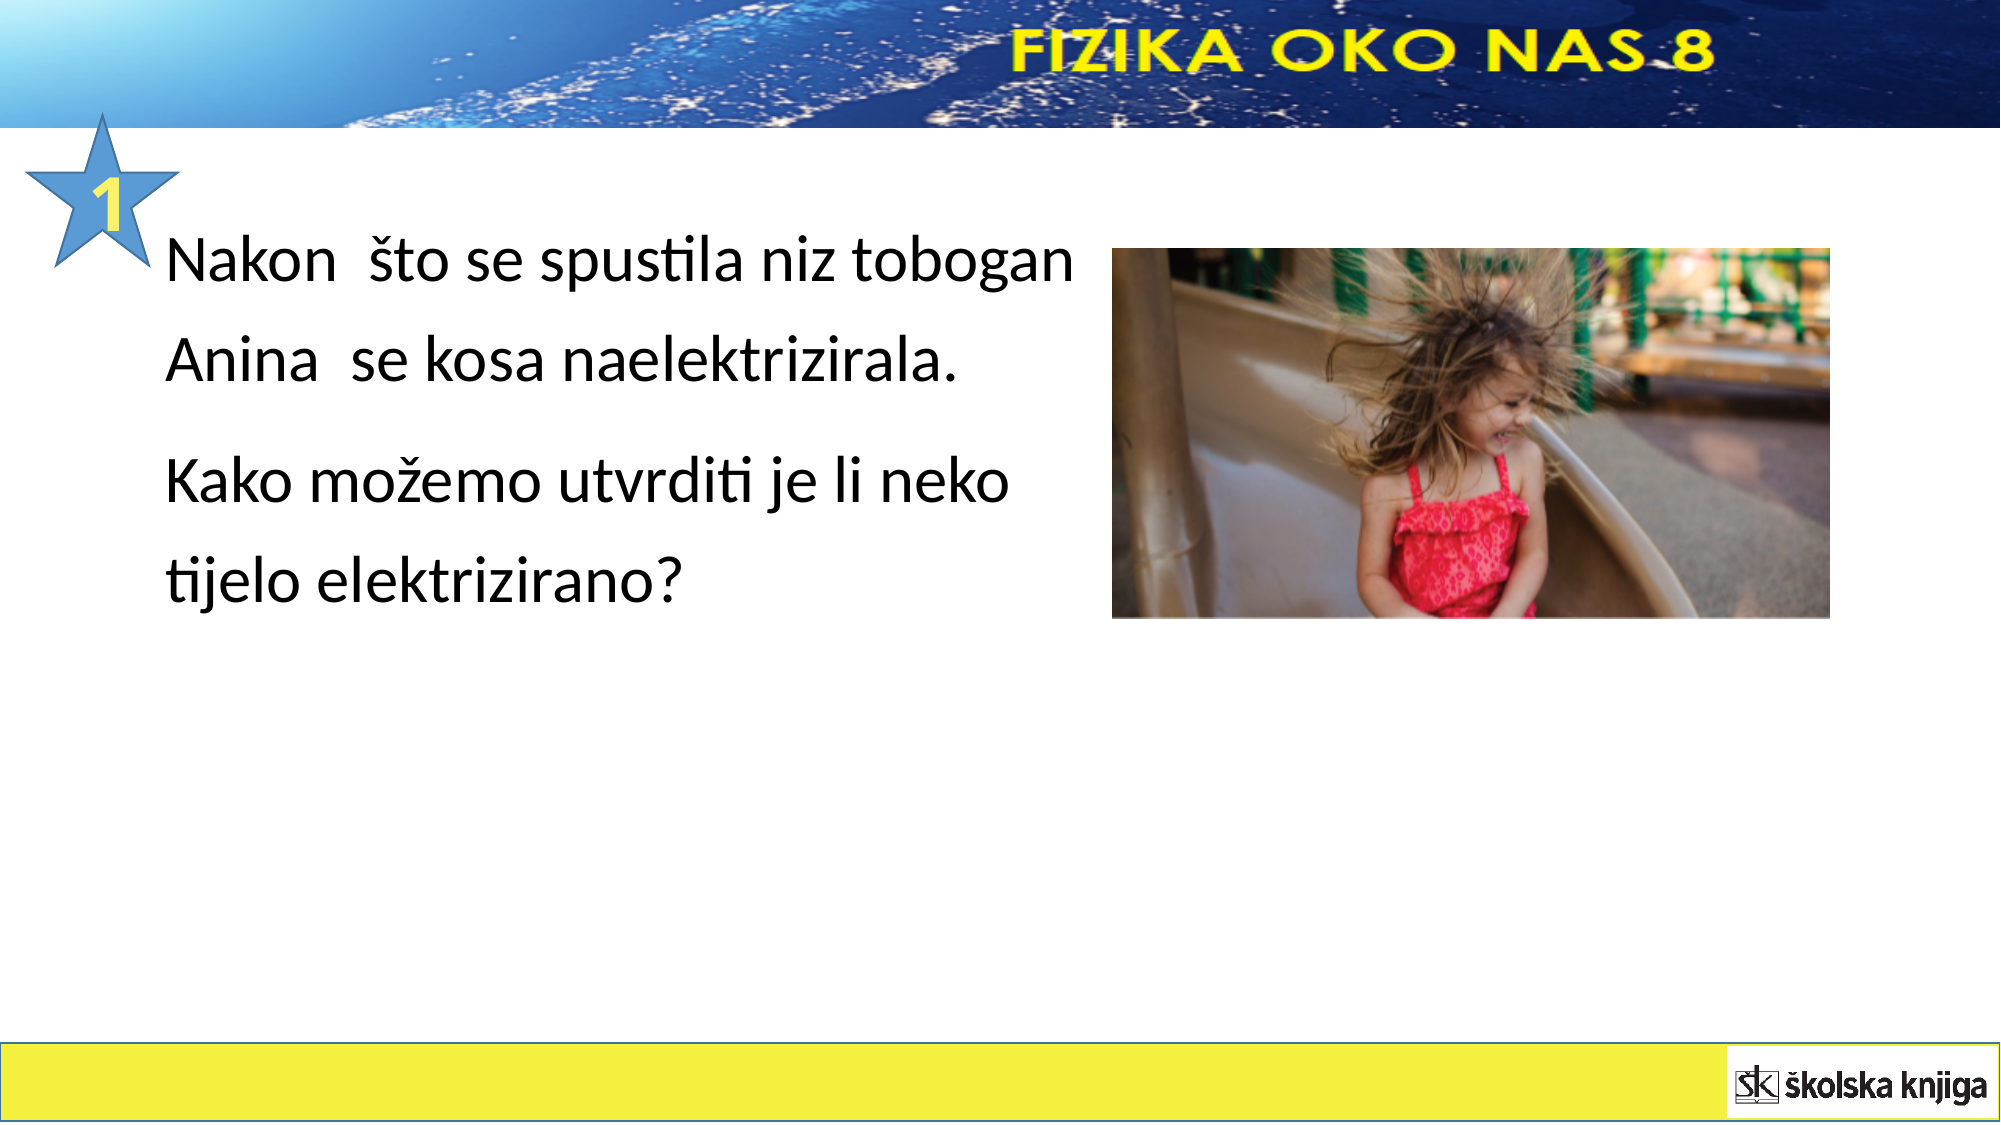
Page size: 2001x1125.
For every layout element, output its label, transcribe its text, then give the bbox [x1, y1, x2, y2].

picture [0, 0, 2000, 128]
picture [1112, 248, 1830, 619]
text_box 1 [24, 111, 181, 269]
picture [1727, 1046, 1998, 1118]
list Nakon što se spustila niz tobogan Anina se kosa naelektrizirala. Kako možemo utvrditi je li neko tijelo elektrizirano? [150, 190, 1174, 912]
